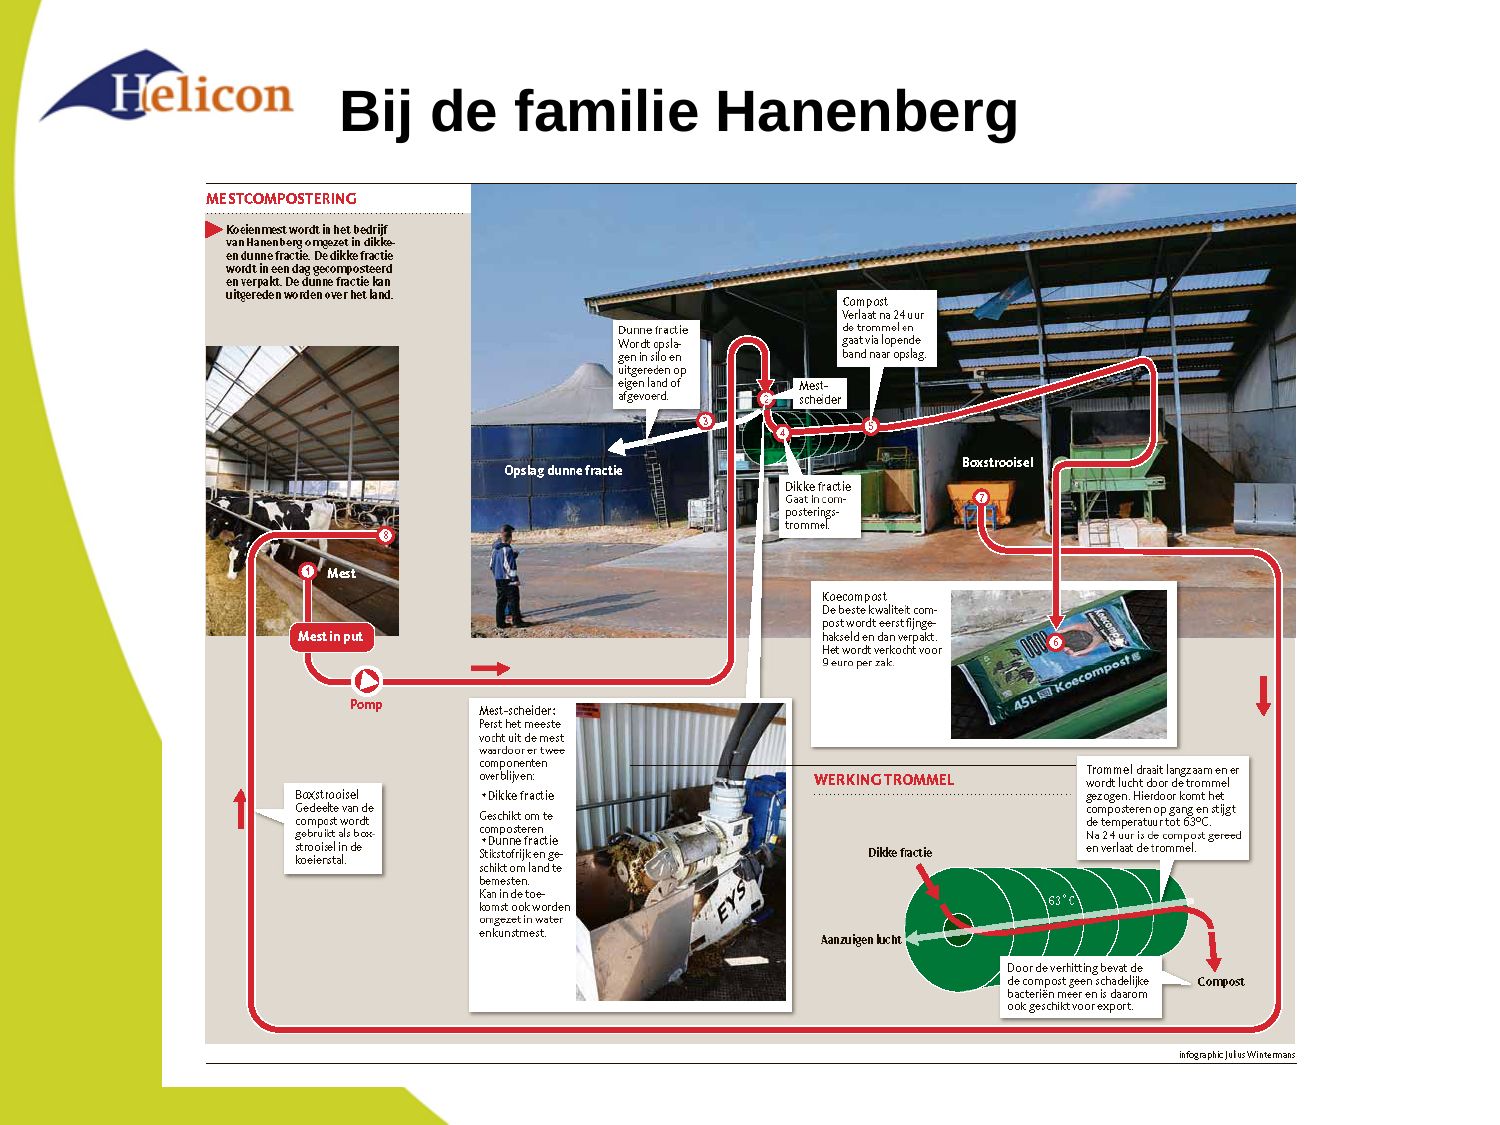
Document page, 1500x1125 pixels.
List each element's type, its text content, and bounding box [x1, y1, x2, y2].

picture [0, 0, 1500, 1125]
title Bij de familie Hanenberg [324, 54, 1415, 161]
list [162, 160, 1318, 1087]
